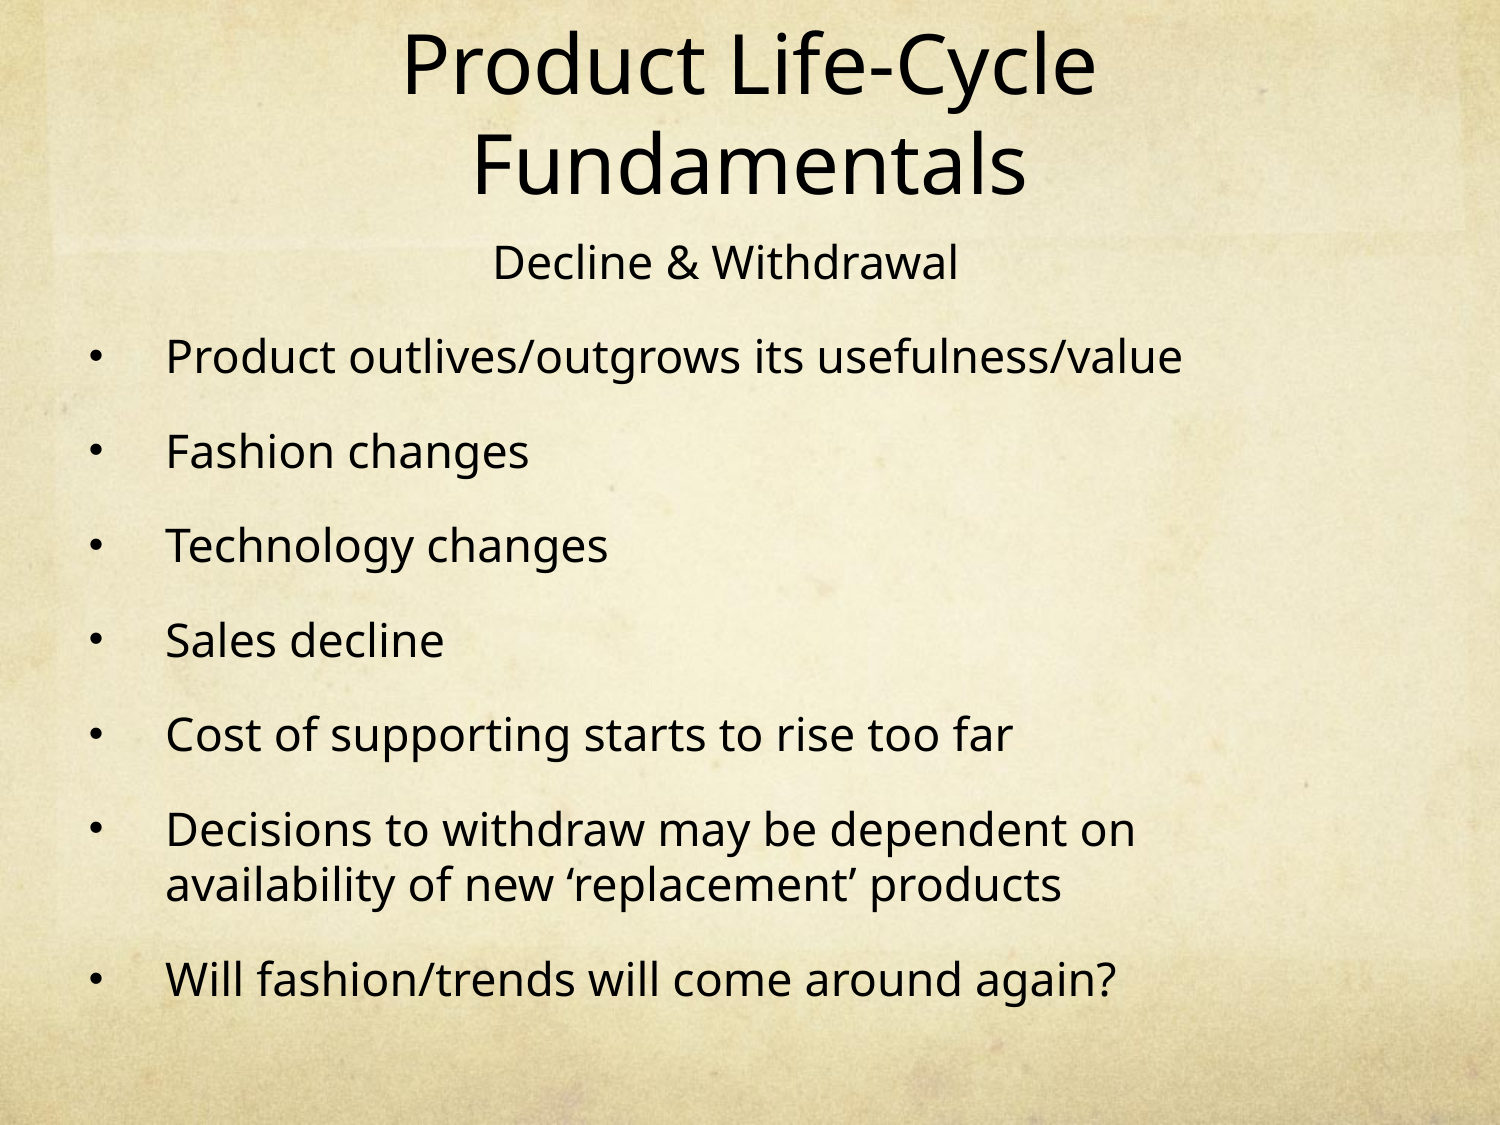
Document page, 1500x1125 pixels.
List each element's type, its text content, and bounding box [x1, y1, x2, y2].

picture [0, 0, 1500, 1125]
list Decline & Withdrawal Product outlives/outgrows its usefulness/value Fashion changes Technology changes Sales decline Cost of supporting starts to rise too far Decisions to withdraw may be dependent on availability of new ‘replacement’ products Will fashion/trends will come around again? [73, 225, 1378, 1014]
title Product Life-Cycle Fundamentals [150, 39, 1350, 183]
